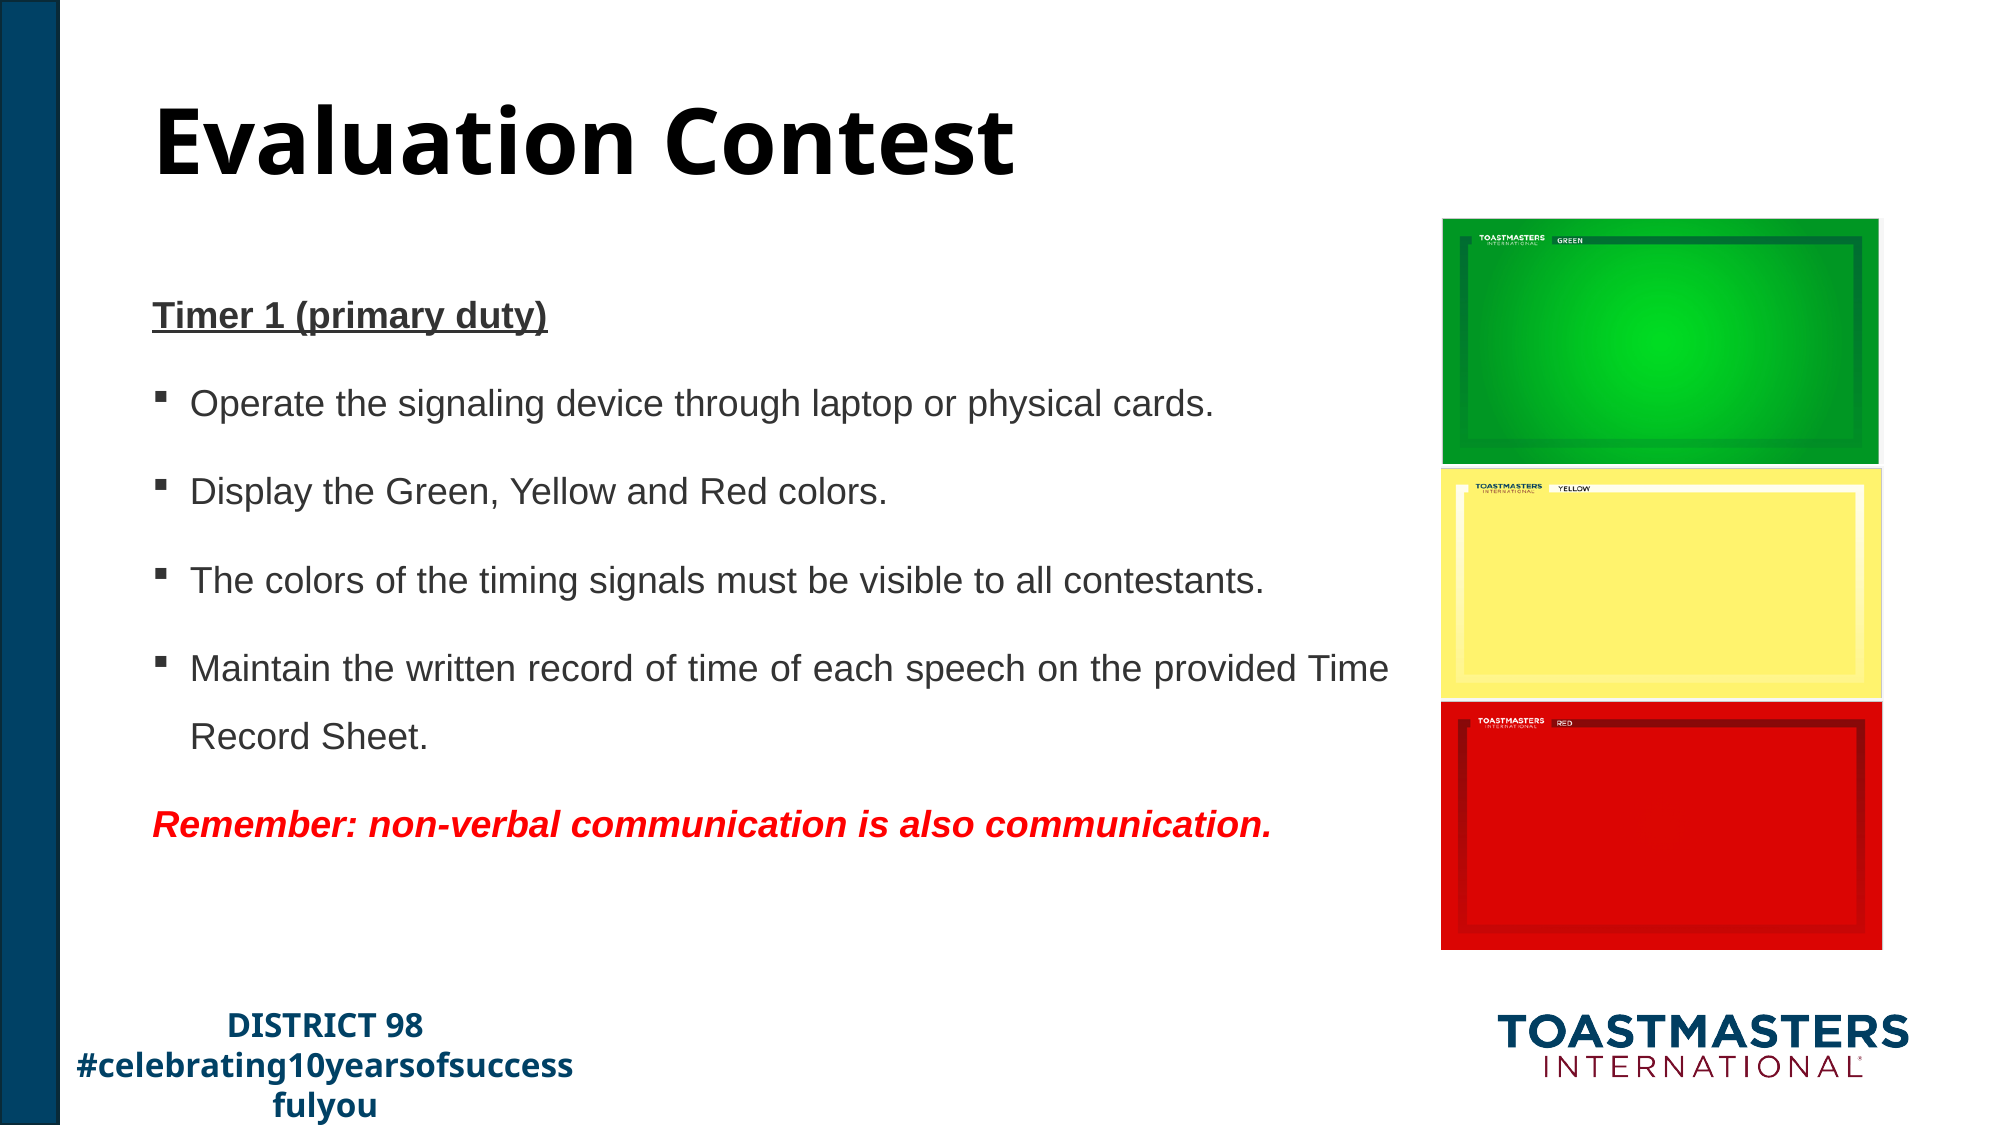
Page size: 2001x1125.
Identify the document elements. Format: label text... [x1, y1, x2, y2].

title Evaluation Contest [137, 59, 1944, 229]
list Timer 1 (primary duty) Operate the signaling device through laptop or physical cards. Display the Green, Yellow and Red colors. The colors of the timing signals must be visible to all contestants. Maintain the written record of time of each speech on the provided Time Record Sheet. Remember: non-verbal communication is also communication. [137, 260, 1405, 950]
text_box [0, 0, 60, 1125]
picture [1440, 217, 1884, 465]
picture [1383, 466, 2000, 1125]
text_box DISTRICT 98 #celebrating10yearsofsuccessfulyou [57, 996, 593, 1125]
